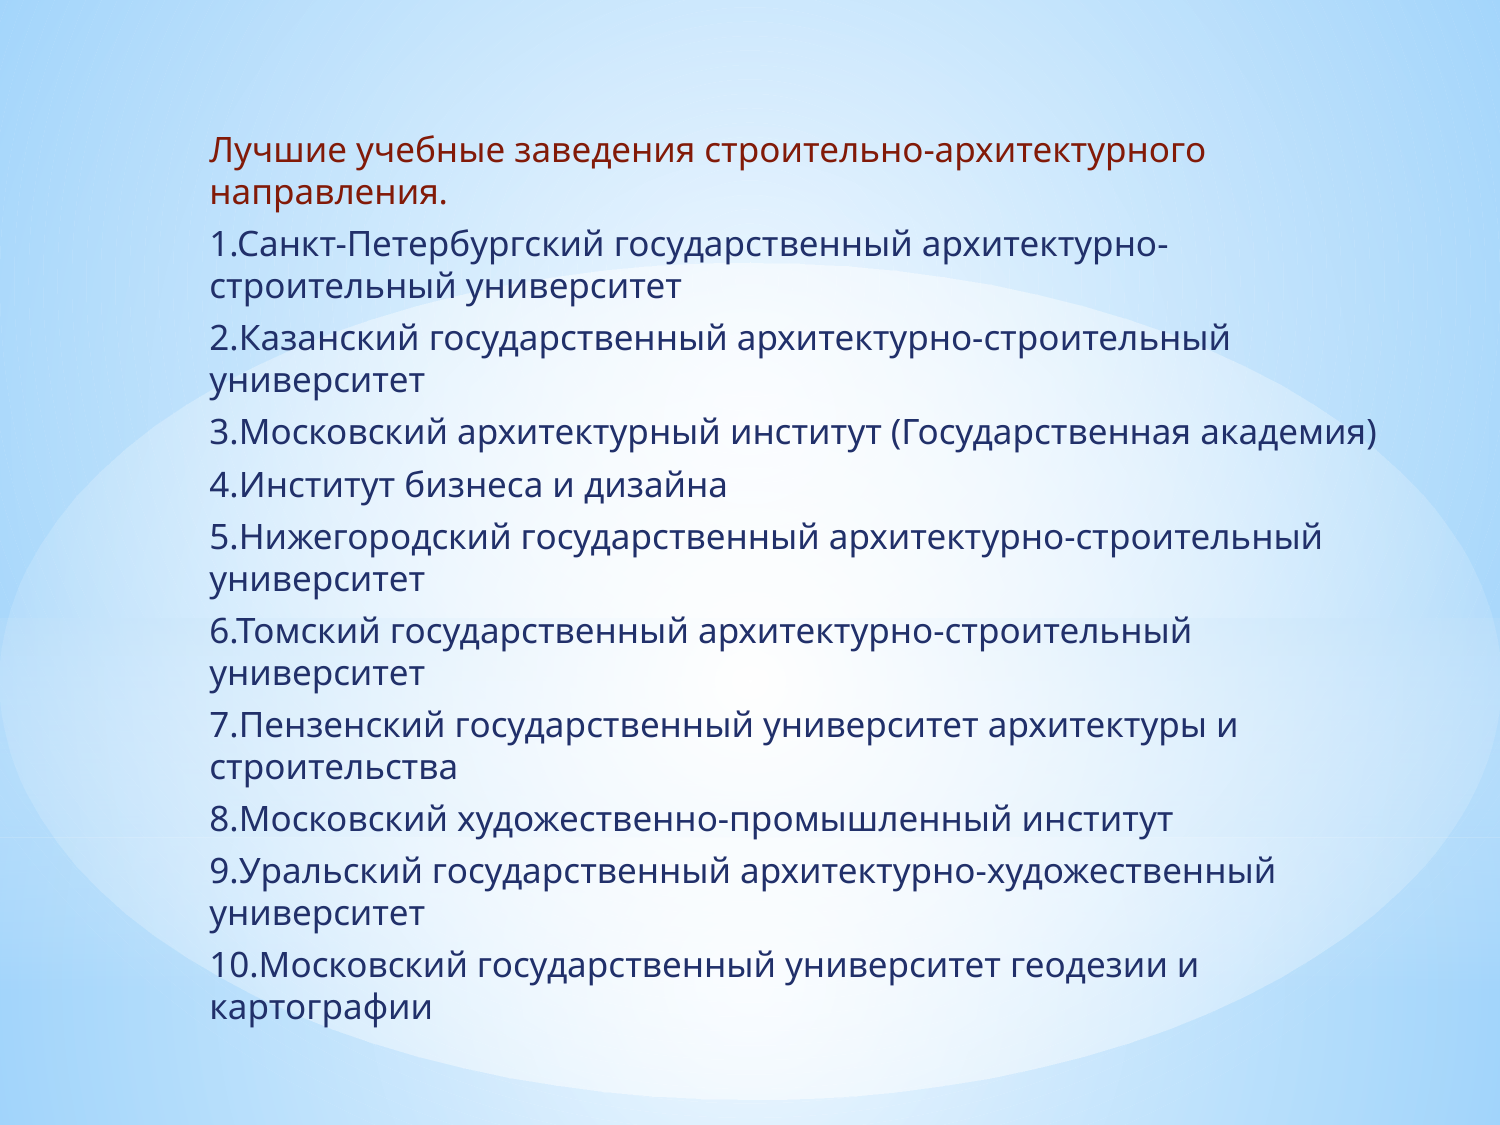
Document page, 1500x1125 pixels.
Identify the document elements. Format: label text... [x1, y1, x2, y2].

list Лучшие учебные заведения строительно-архитектурного направления. 1.Санкт-Петербургский государственный архитектурно-строительный университет 2.Казанский государственный архитектурно-строительный университет 3.Московский архитектурный институт (Государственная академия) 4.Институт бизнеса и дизайна 5.Нижегородский государственный архитектурно-строительный университет 6.Томский государственный архитектурно-строительный университет 7.Пензенский государственный университет архитектуры и строительства 8.Московский художественно-промышленный институт 9.Уральский государственный архитектурно-художественный университет 10.Московский государственный университет геодезии и картографии [187, 120, 1412, 1059]
